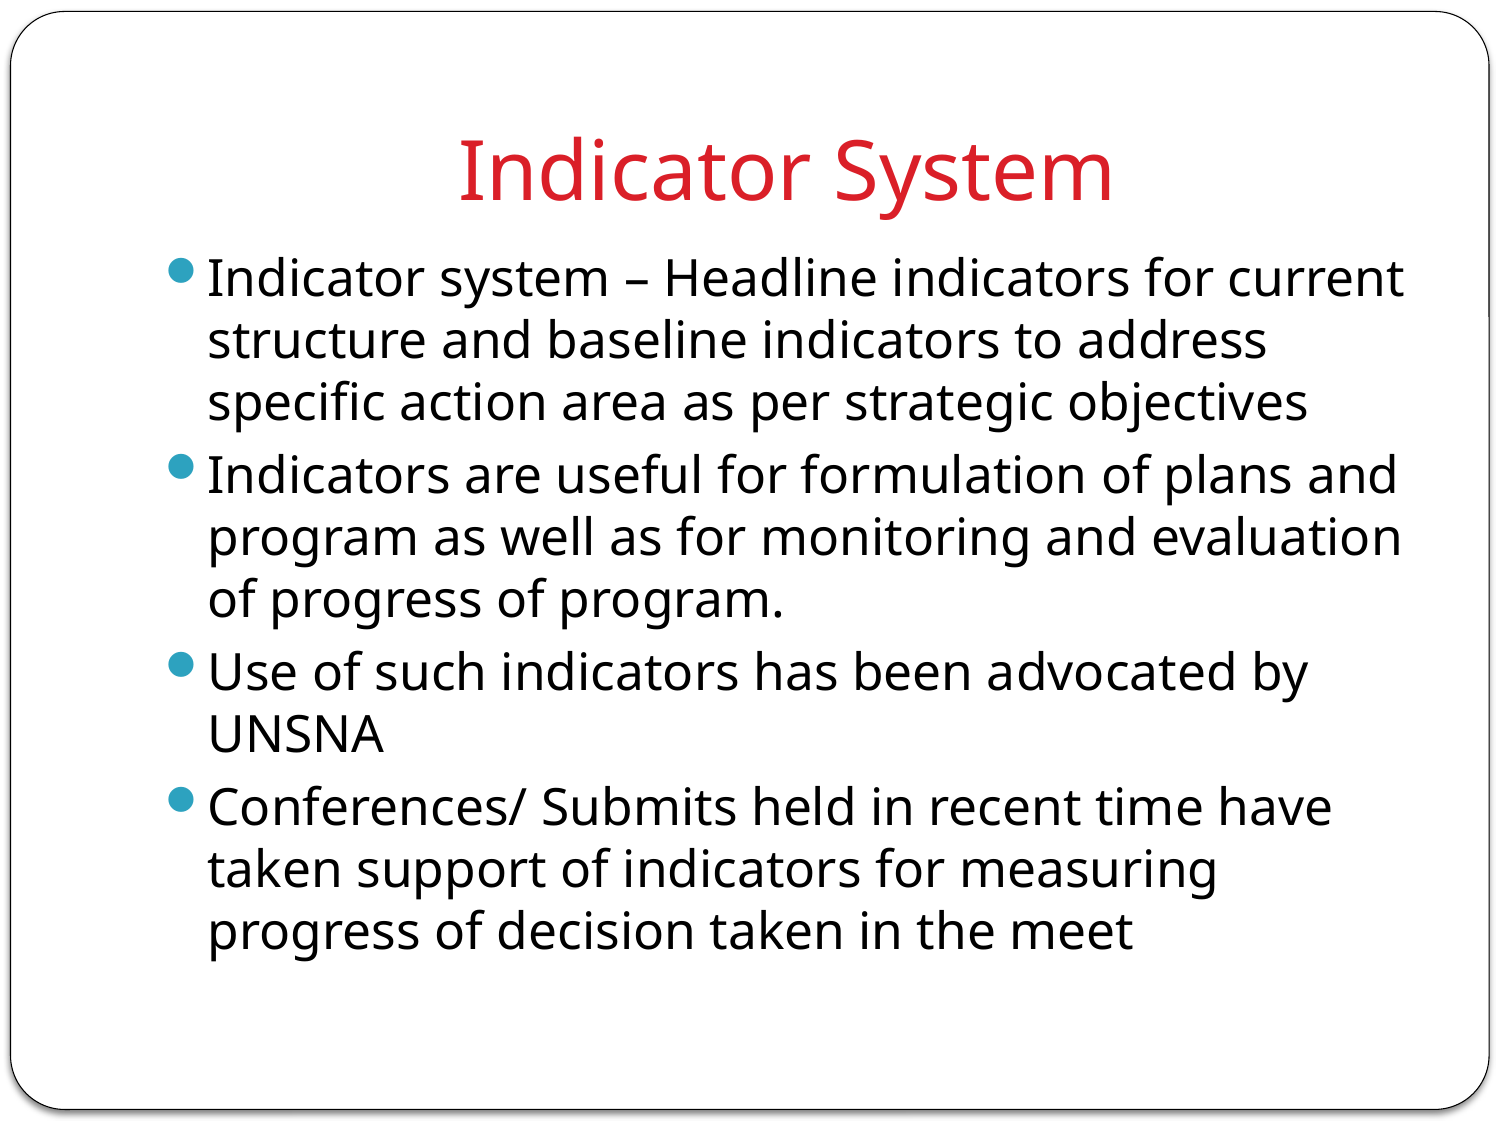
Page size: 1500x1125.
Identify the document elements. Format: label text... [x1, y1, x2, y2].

list Indicator system – Headline indicators for current structure and baseline indicators to address specific action area as per strategic objectives Indicators are useful for formulation of plans and program as well as for monitoring and evaluation of progress of program. Use of such indicators has been advocated by UNSNA Conferences/ Submits held in recent time have taken support of indicators for measuring progress of decision taken in the meet [150, 237, 1425, 988]
title Indicator System [150, 45, 1425, 233]
